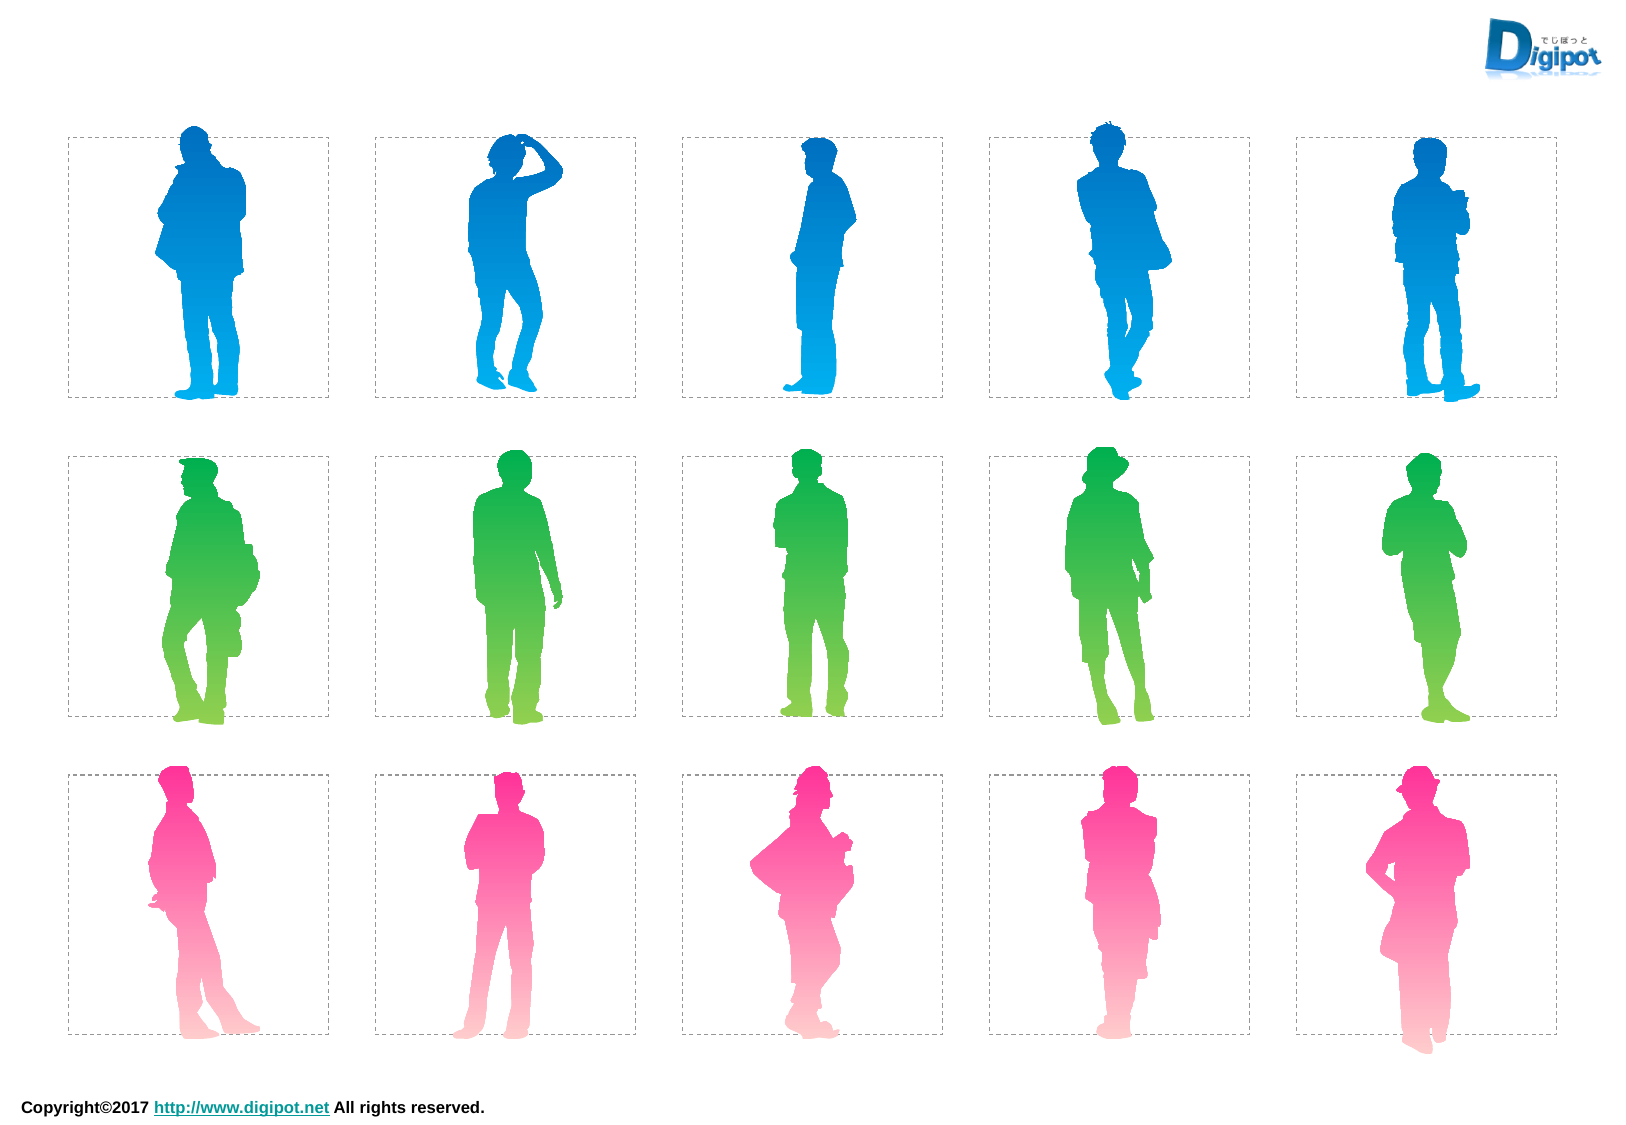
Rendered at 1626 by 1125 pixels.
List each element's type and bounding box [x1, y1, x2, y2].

text_box [1366, 765, 1471, 1055]
text_box [749, 765, 854, 1040]
text_box [155, 126, 247, 401]
picture [1485, 18, 1602, 82]
text_box [1081, 765, 1162, 1040]
text_box [468, 134, 564, 393]
text_box [1064, 446, 1155, 726]
text_box [1381, 452, 1471, 724]
text_box [773, 448, 850, 718]
text_box [1392, 137, 1481, 403]
text_box [148, 765, 261, 1040]
text_box [1077, 120, 1172, 401]
text_box [473, 449, 564, 725]
text_box [783, 137, 857, 395]
text_box [452, 771, 546, 1040]
text_box [162, 457, 261, 725]
